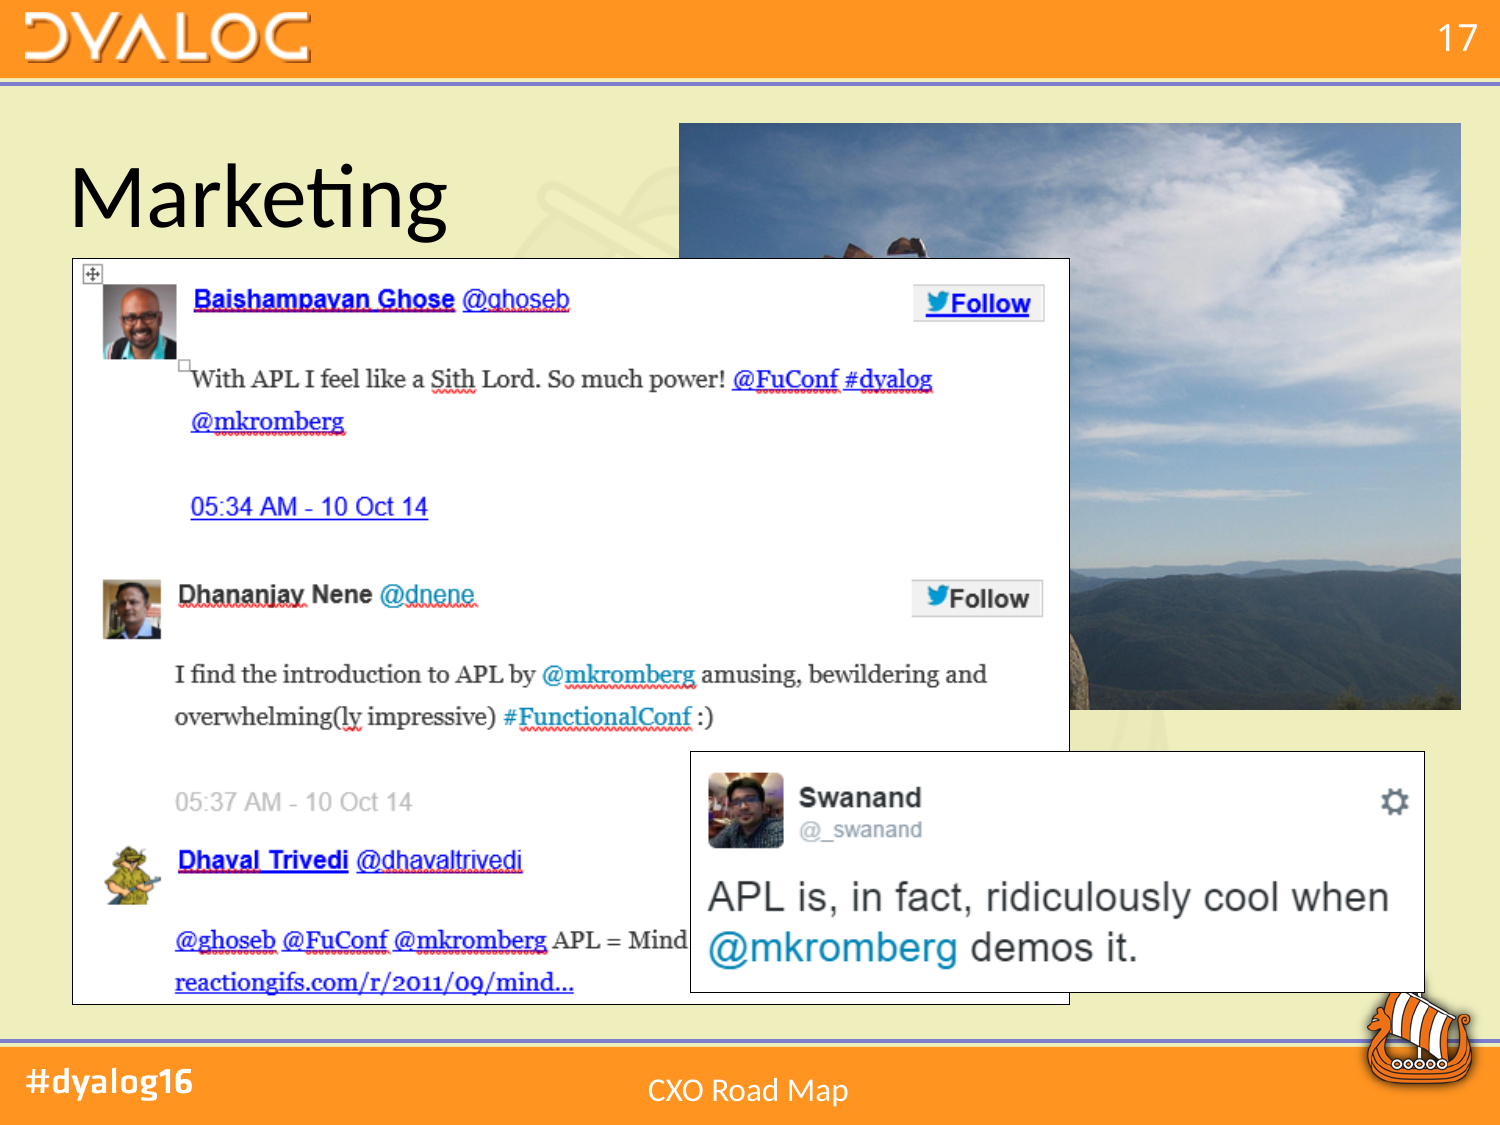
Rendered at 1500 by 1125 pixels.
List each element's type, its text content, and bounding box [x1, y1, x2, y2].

title Marketing [53, 125, 675, 256]
picture [72, 123, 1486, 1098]
footer CXO Road Map [215, 1058, 1282, 1118]
picture [1, 1045, 216, 1124]
picture [25, 12, 311, 63]
